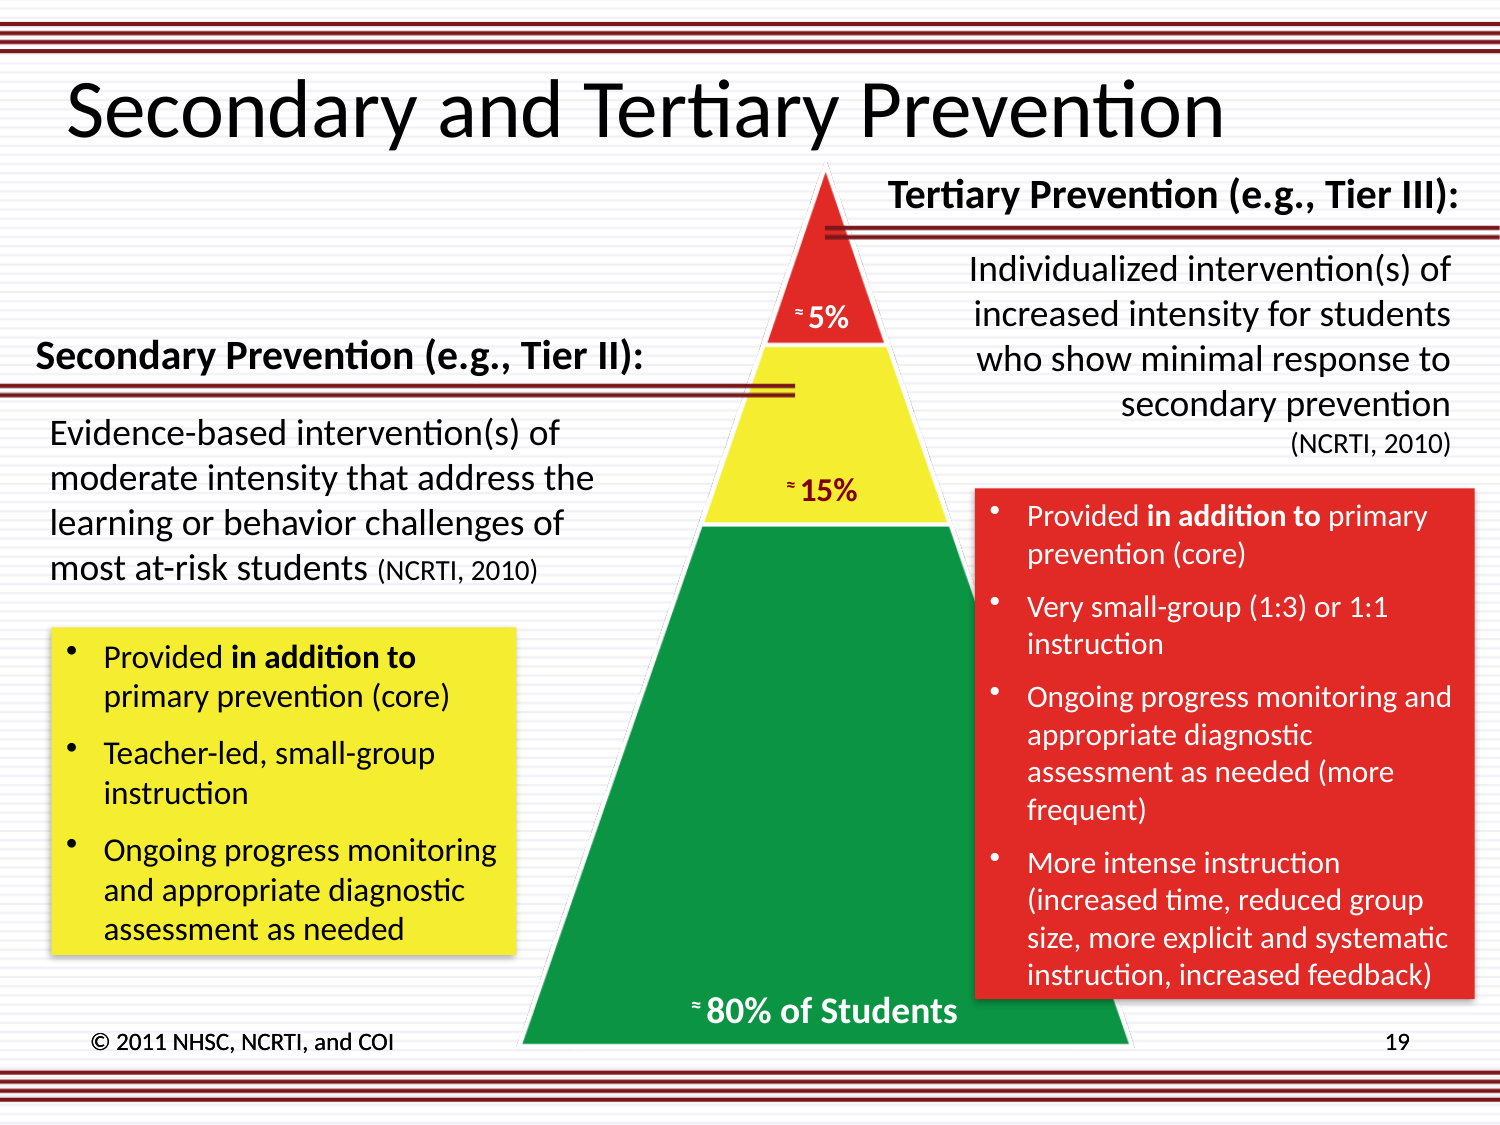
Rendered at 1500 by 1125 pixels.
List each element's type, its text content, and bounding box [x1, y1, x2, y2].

text_box Tertiary Prevention (e.g., Tier III): [872, 159, 1475, 223]
text_box Individualized intervention(s) of increased intensity for students who show minimal response to secondary prevention (NCRTI, 2010) [1147, 251, 1467, 467]
slide_number 19 [1074, 1010, 1425, 1071]
picture [0, 0, 1500, 1125]
text_box Secondary and Tertiary Prevention [51, 45, 1402, 163]
text_box [823, 1061, 1425, 1125]
text_box Provided in addition to primary prevention (core) Teacher-led, small-group instruction Ongoing progress monitoring and appropriate diagnostic assessment as needed [51, 627, 511, 955]
footer © 2011 NHSC, NCRTI, and COI [75, 1010, 550, 1071]
text_box Secondary Prevention (e.g., Tier II): [20, 320, 511, 382]
text_box Evidence-based intervention(s) of moderate intensity that address the learning or behavior challenges of most at-risk students (NCRTI, 2010) [34, 409, 511, 596]
text_box Provided in addition to primary prevention (core) Very small-group (1:3) or 1:1 instruction Ongoing progress monitoring and appropriate diagnostic assessment as needed (more frequent) More intense instruction (increased time, reduced group size, more explicit and systematic instruction, increased feedback) [1147, 488, 1475, 1000]
